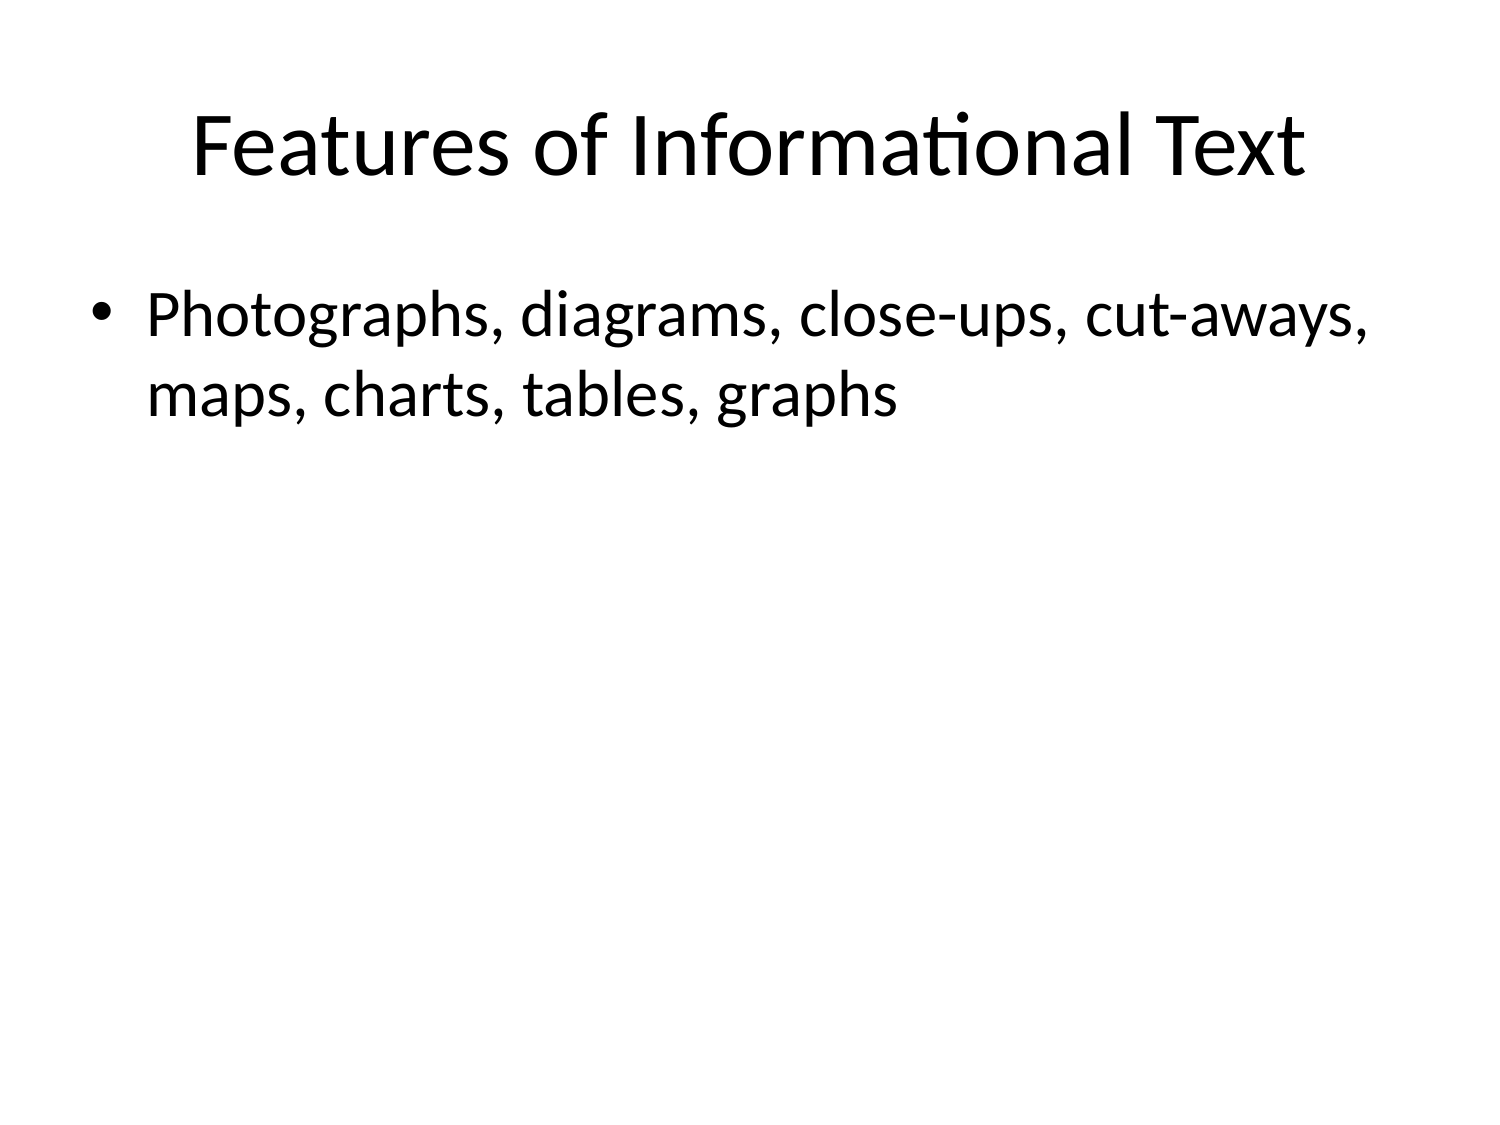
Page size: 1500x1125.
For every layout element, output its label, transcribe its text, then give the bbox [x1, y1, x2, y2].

title Features of Informational Text [75, 45, 1425, 233]
list Photographs, diagrams, close-ups, cut-aways, maps, charts, tables, graphs [75, 262, 1425, 1005]
